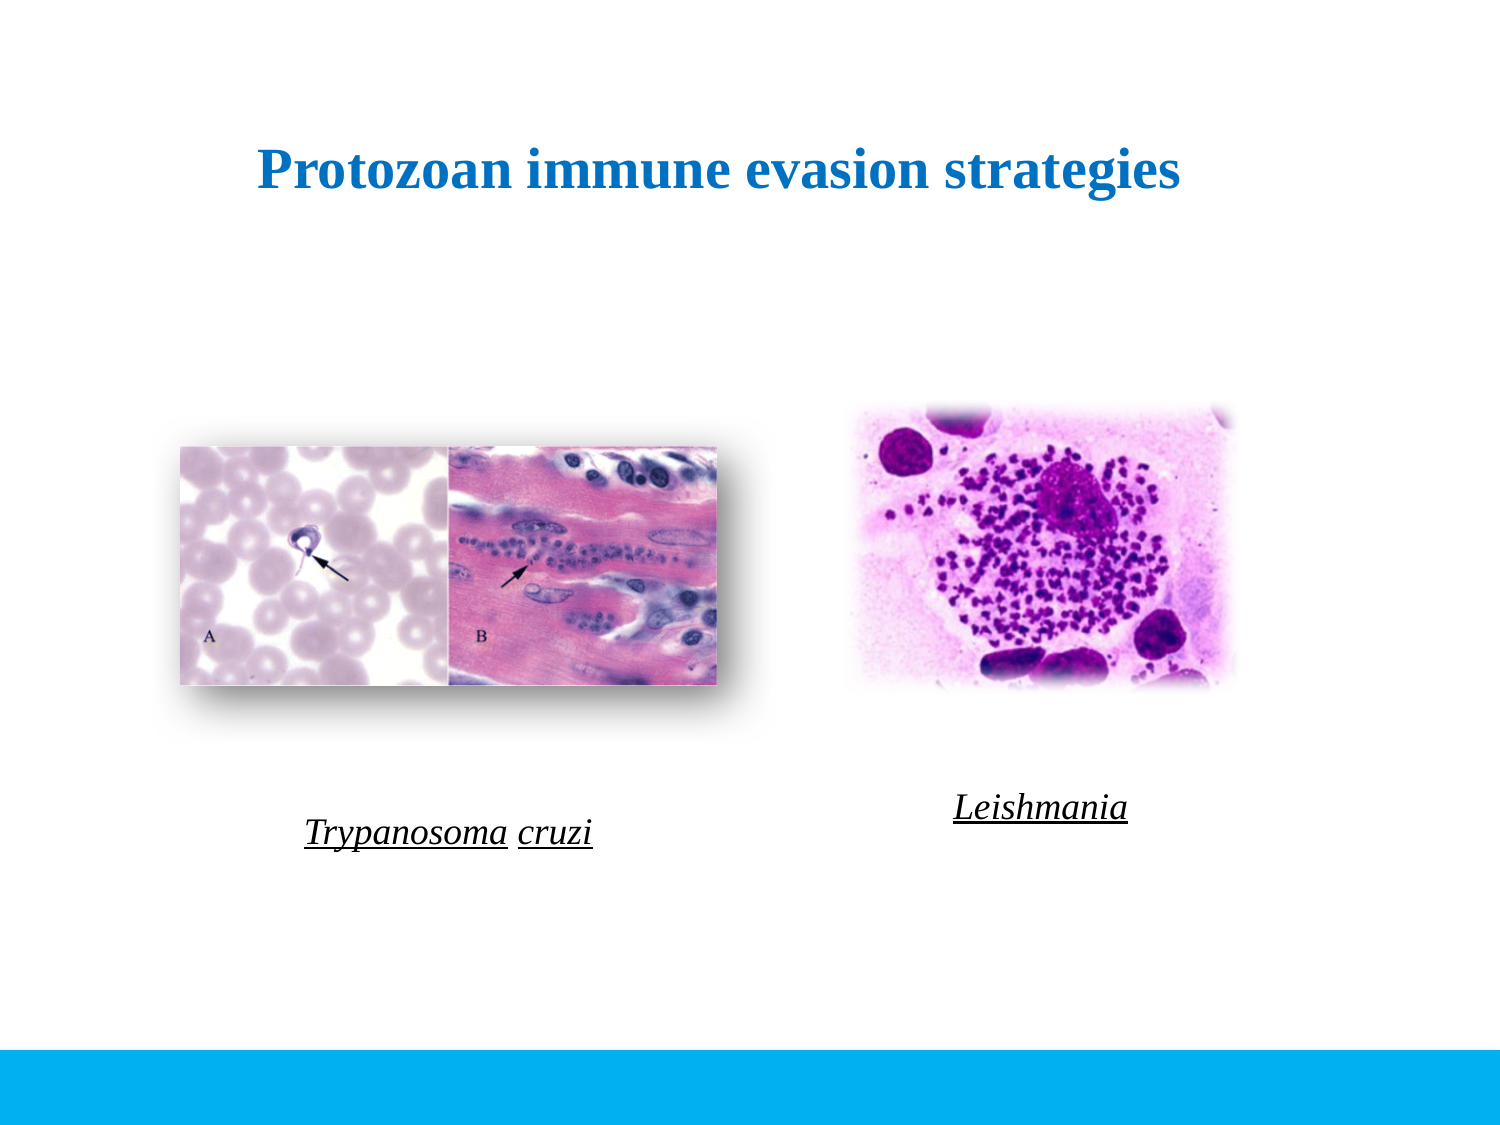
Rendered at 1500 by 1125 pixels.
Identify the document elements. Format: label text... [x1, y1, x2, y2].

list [841, 398, 1241, 696]
title Protozoan immune evasion strategies [88, 90, 1351, 240]
text_box [0, 1049, 1500, 1125]
text_box Leishmania [938, 774, 1144, 835]
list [179, 446, 717, 686]
text_box Trypanosoma cruzi [289, 799, 608, 860]
